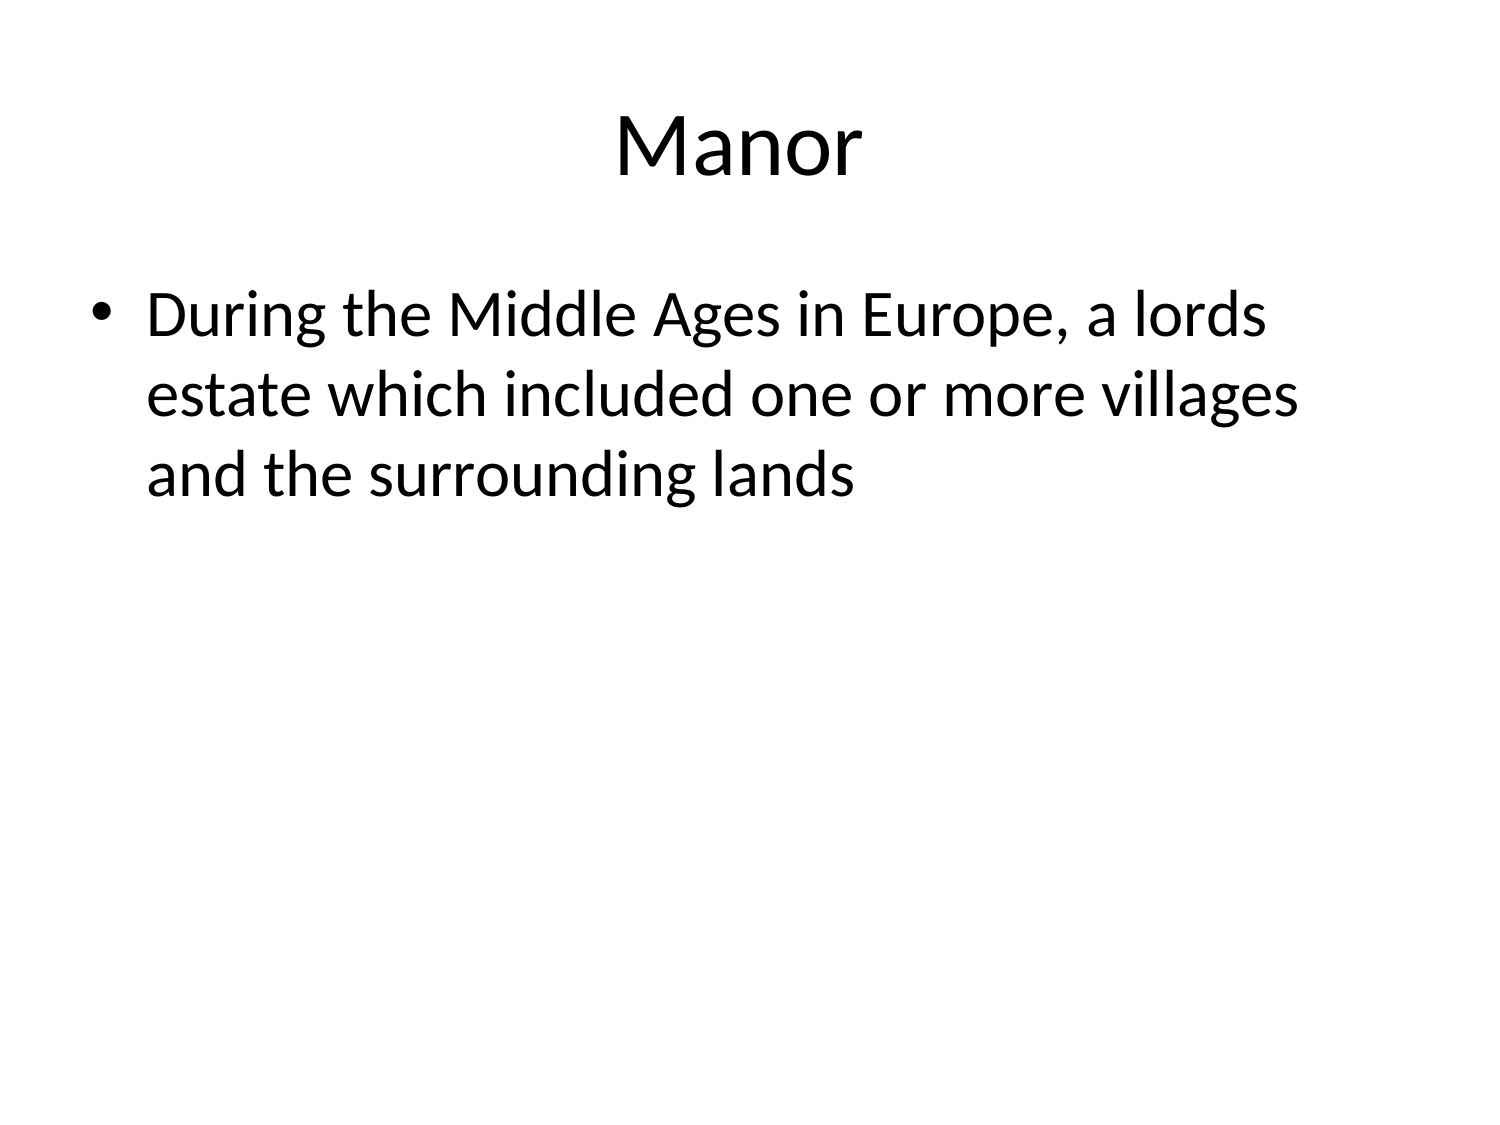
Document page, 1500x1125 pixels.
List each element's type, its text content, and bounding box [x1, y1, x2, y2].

list During the Middle Ages in Europe, a lords estate which included one or more villages and the surrounding lands [75, 262, 1425, 1005]
title Manor [75, 45, 1425, 233]
